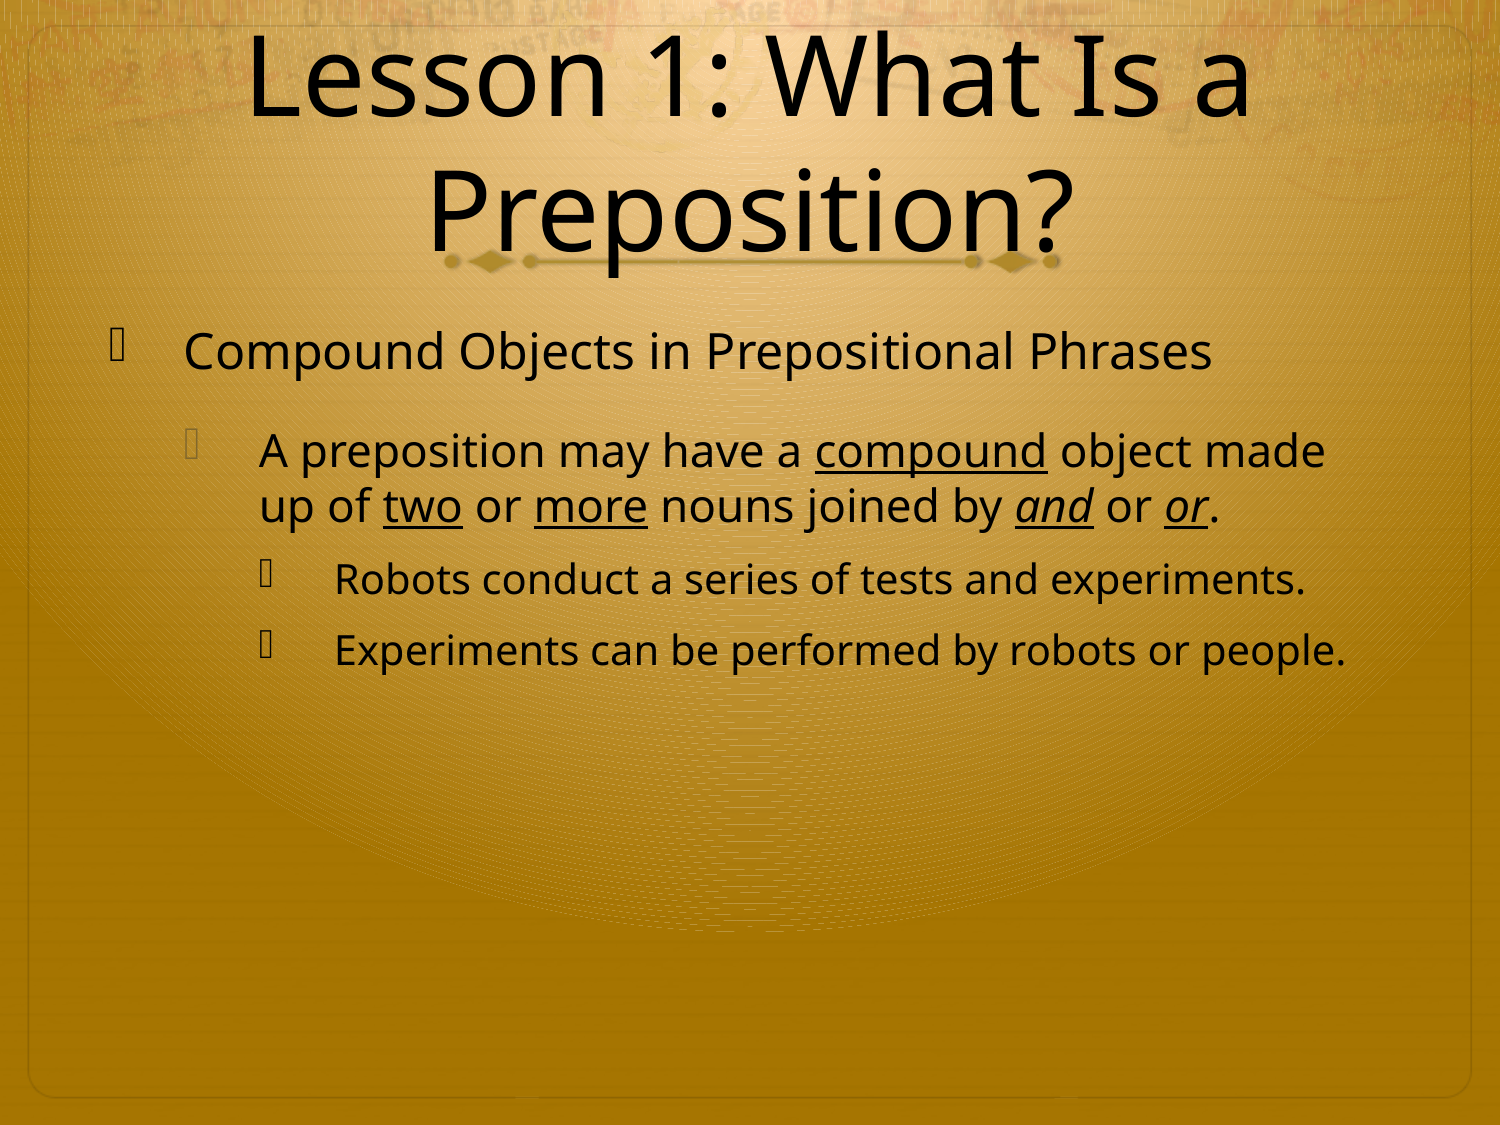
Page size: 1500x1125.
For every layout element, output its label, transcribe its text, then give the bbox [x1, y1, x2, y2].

title Lesson 1: What Is a Preposition? [93, 45, 1407, 233]
list Compound Objects in Prepositional Phrases A preposition may have a compound object made up of two or more nouns joined by and or or. Robots conduct a series of tests and experiments. Experiments can be performed by robots or people. [93, 312, 1407, 988]
picture [0, 0, 1500, 1125]
